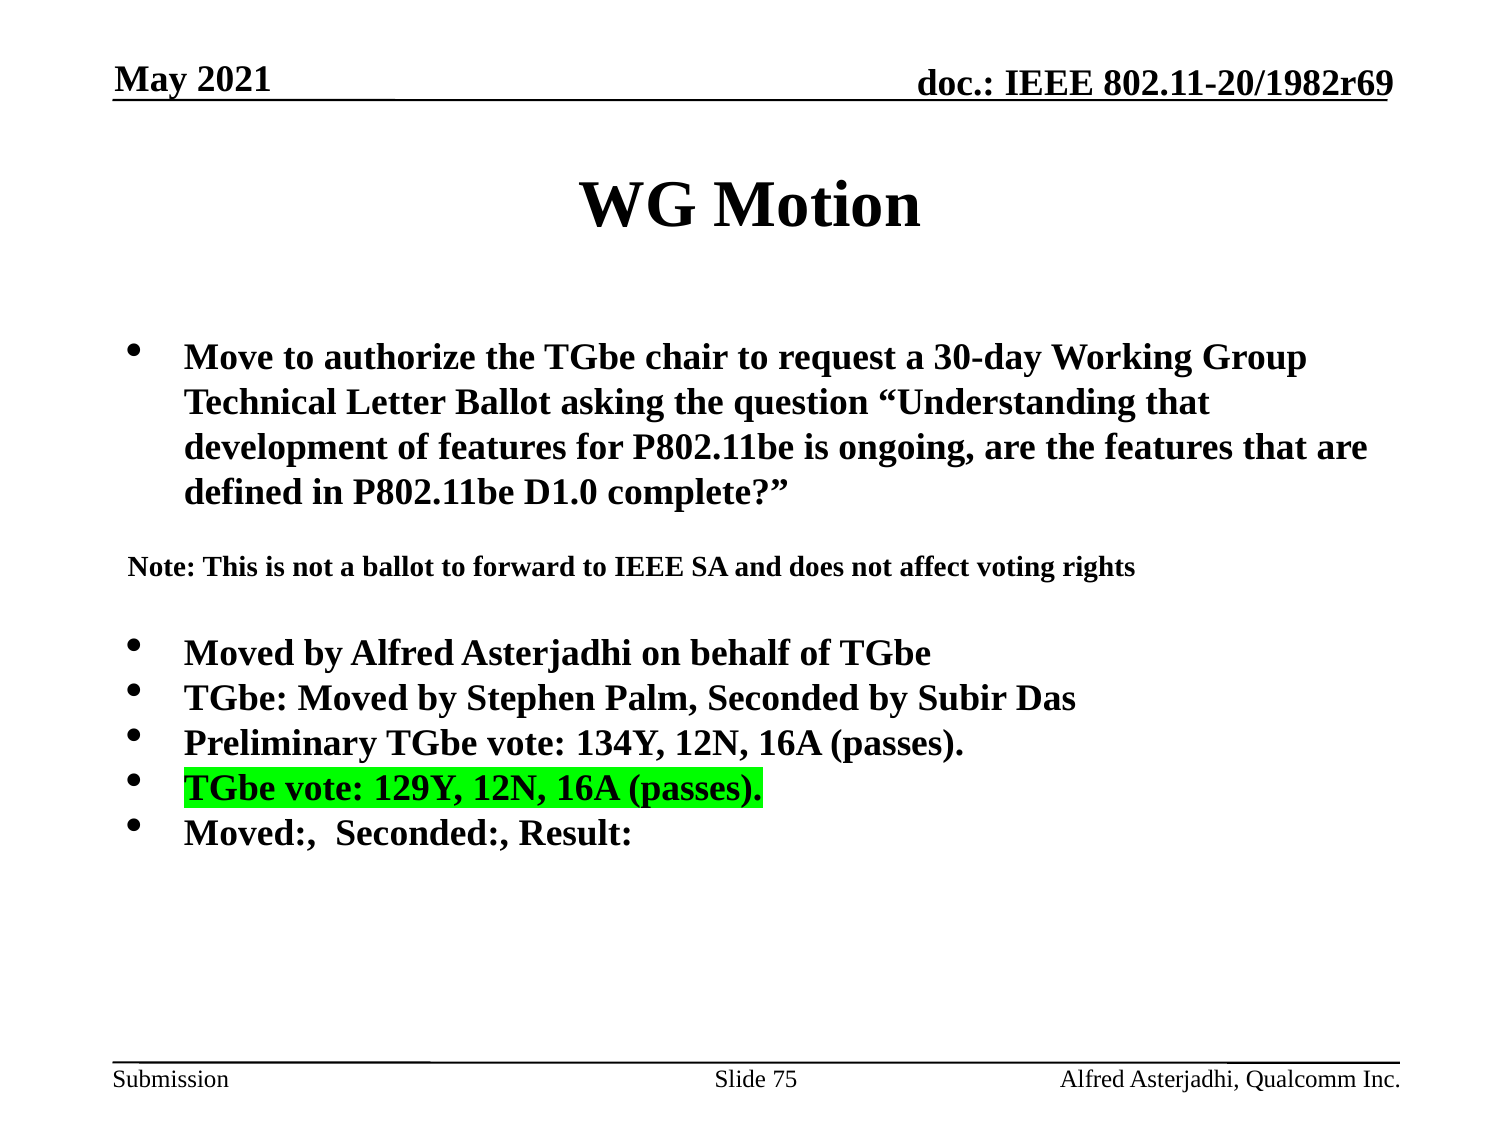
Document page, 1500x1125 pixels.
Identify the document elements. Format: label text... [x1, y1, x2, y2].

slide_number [114, 54, 423, 100]
slide_number Slide 75 [712, 1061, 800, 1123]
list Move to authorize the TGbe chair to request a 30-day Working Group Technical Letter Ballot asking the question “Understanding that development of features for P802.11be is ongoing, are the features that are defined in P802.11be D1.0 complete?” Note: This is not a ballot to forward to IEEE SA and does not affect voting rights Moved by Alfred Asterjadhi on behalf of TGbe TGbe: Moved by Stephen Palm, Seconded by Subir Das Preliminary TGbe vote: 134Y, 12N, 16A (passes). TGbe vote: 129Y, 12N, 16A (passes). Moved:, Seconded:, Result: [112, 324, 1388, 1000]
footer Alfred Asterjadhi, Qualcomm Inc. [878, 1061, 1402, 1093]
title WG Motion [112, 112, 1388, 288]
